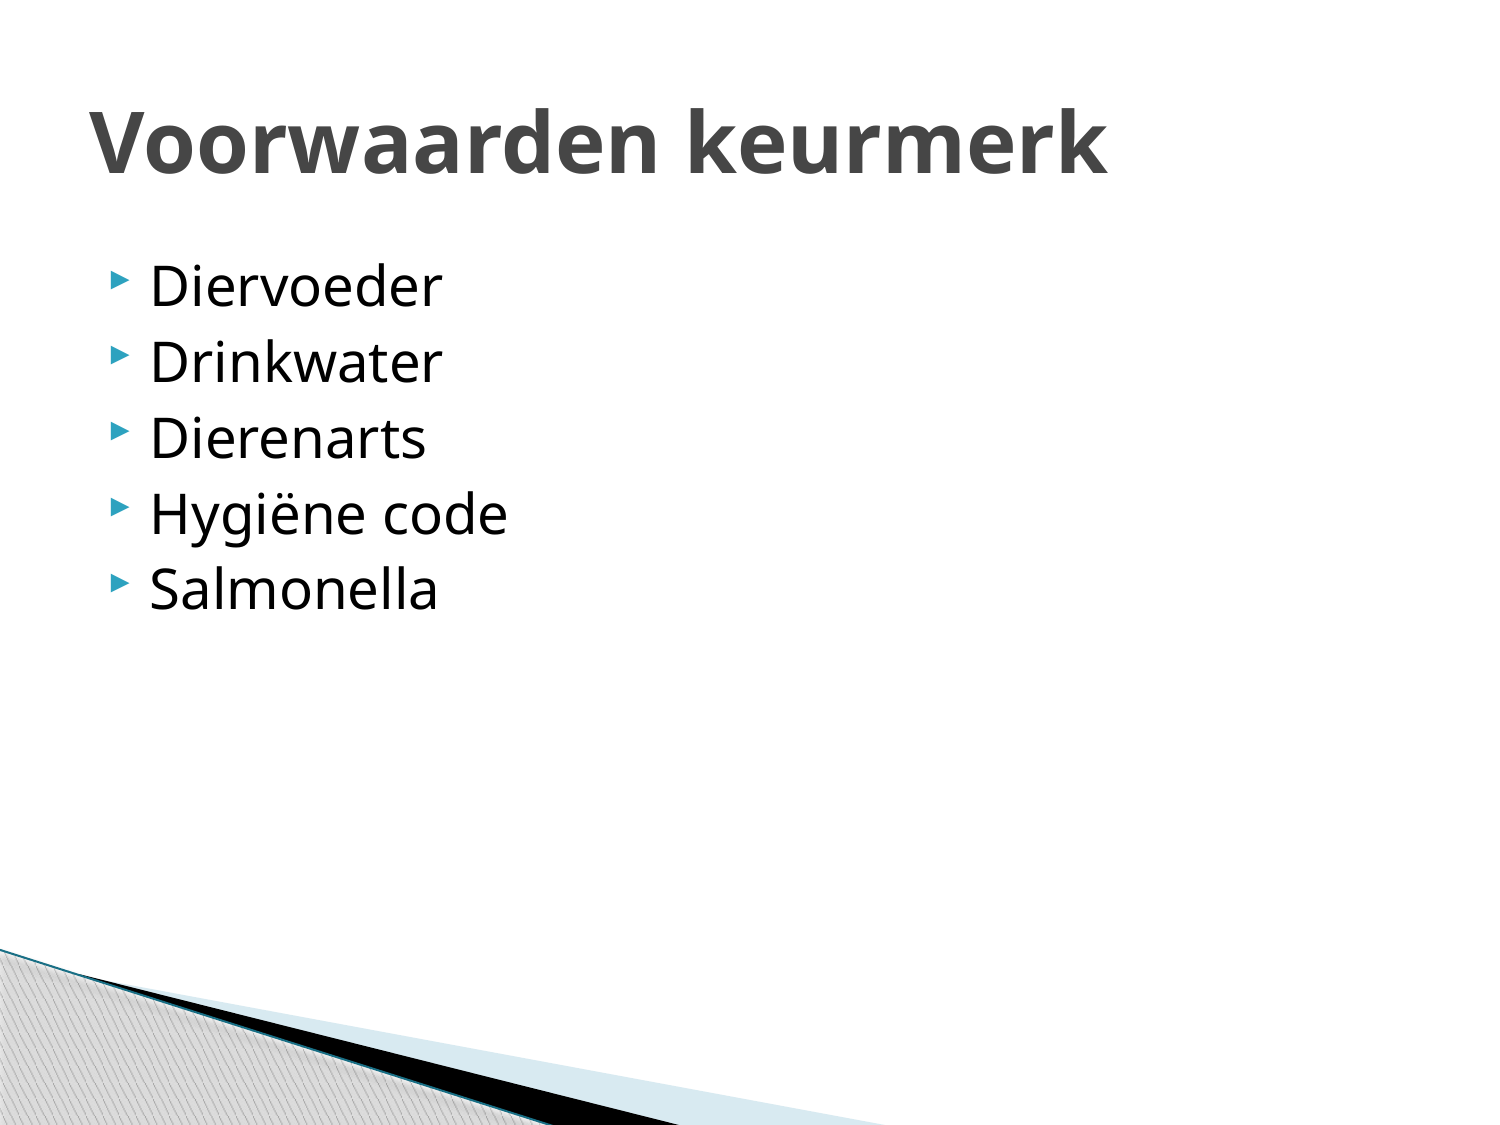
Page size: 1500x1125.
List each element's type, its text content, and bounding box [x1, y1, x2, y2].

list Diervoeder Drinkwater Dierenarts Hygiëne code Salmonella [75, 243, 1425, 986]
title Voorwaarden keurmerk [75, 45, 1425, 233]
